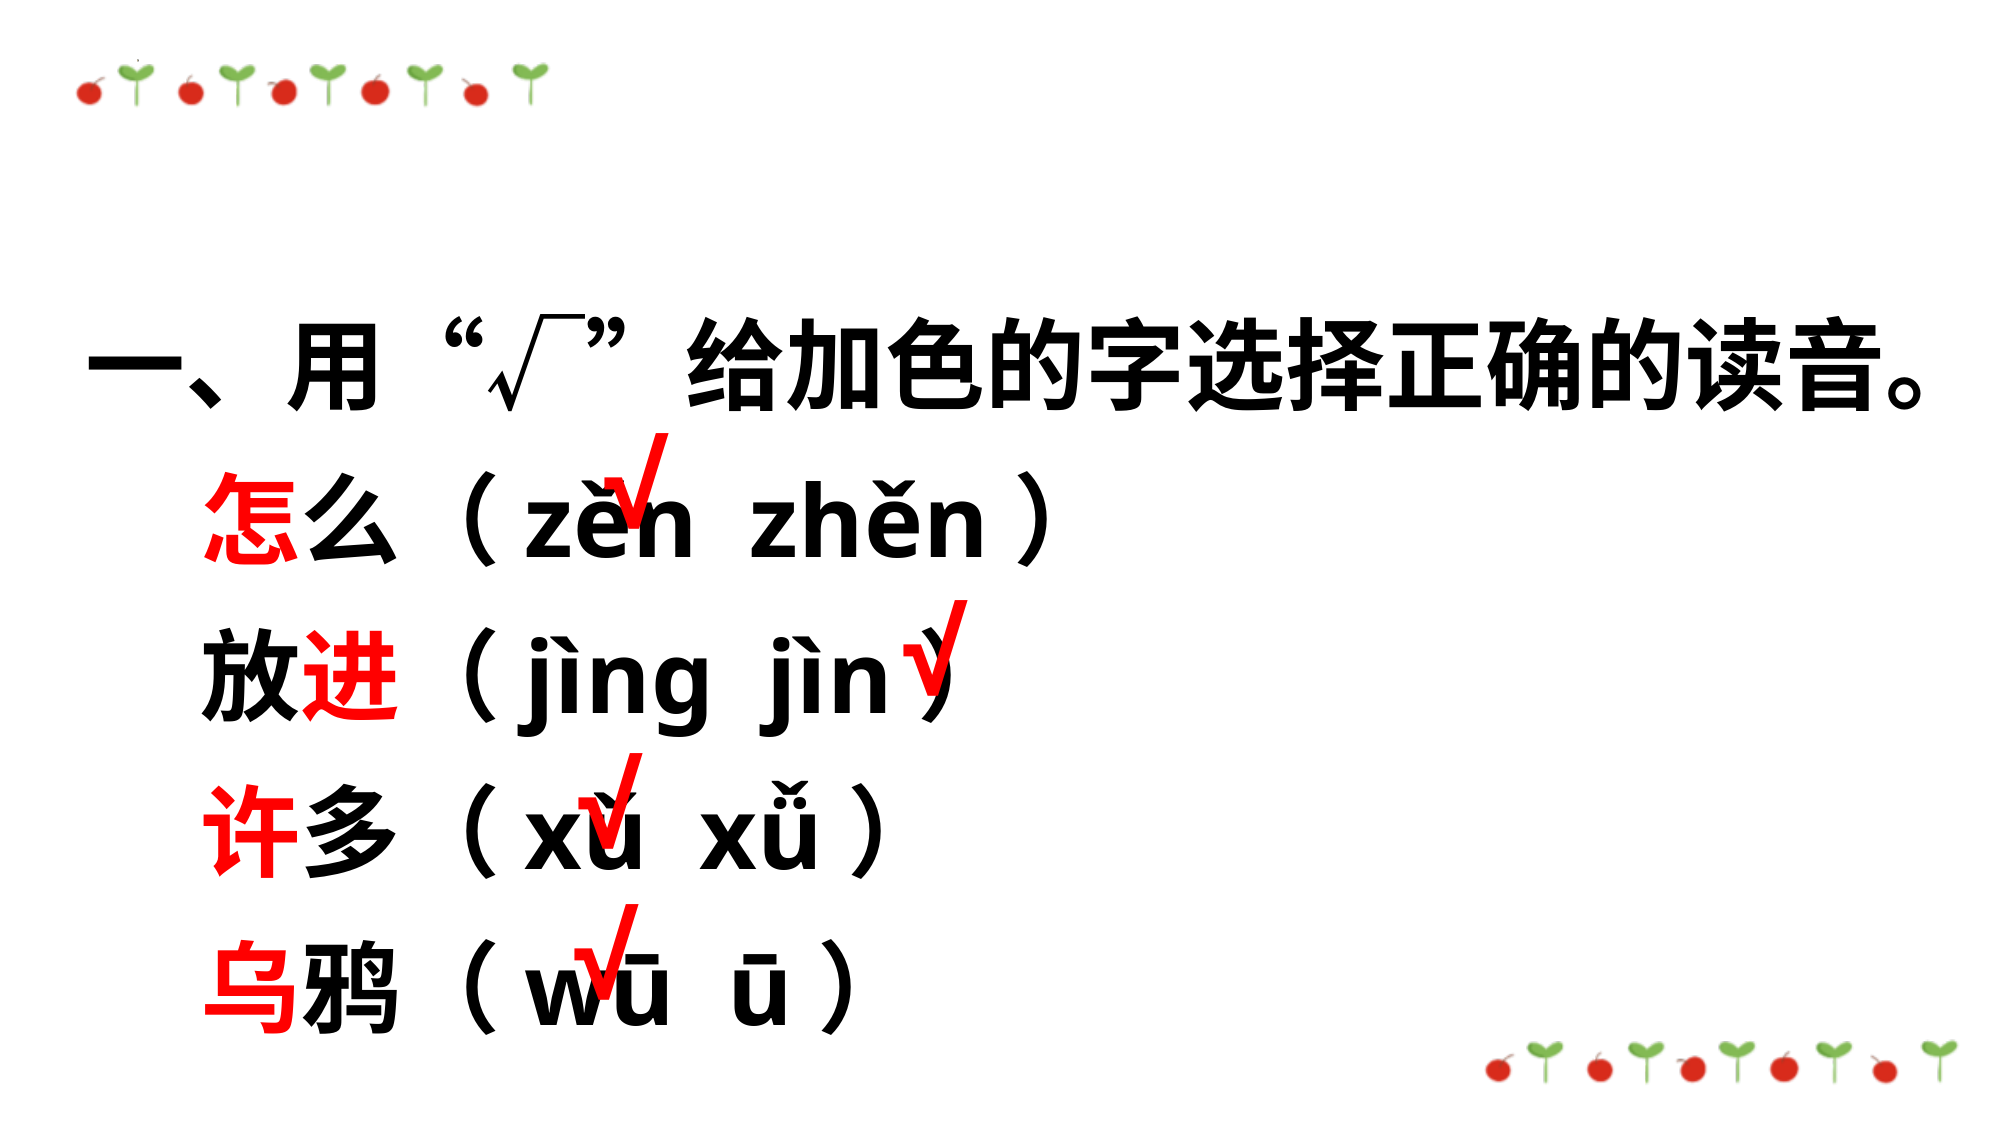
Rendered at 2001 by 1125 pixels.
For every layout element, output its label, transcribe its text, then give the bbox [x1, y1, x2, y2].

text_box 一、用“√”给加色的字选择正确的读音。 怎么（zěn zhěn） 放进（jìnɡ jìn） 许多（xǔ xǚ） 乌鸦（wū ū） [70, 258, 1993, 1051]
picture [63, 36, 565, 122]
text_box √ [560, 730, 707, 879]
text_box √ [586, 410, 733, 559]
text_box √ [556, 881, 702, 1030]
text_box √ [885, 577, 1032, 726]
picture [1472, 1051, 1974, 1099]
